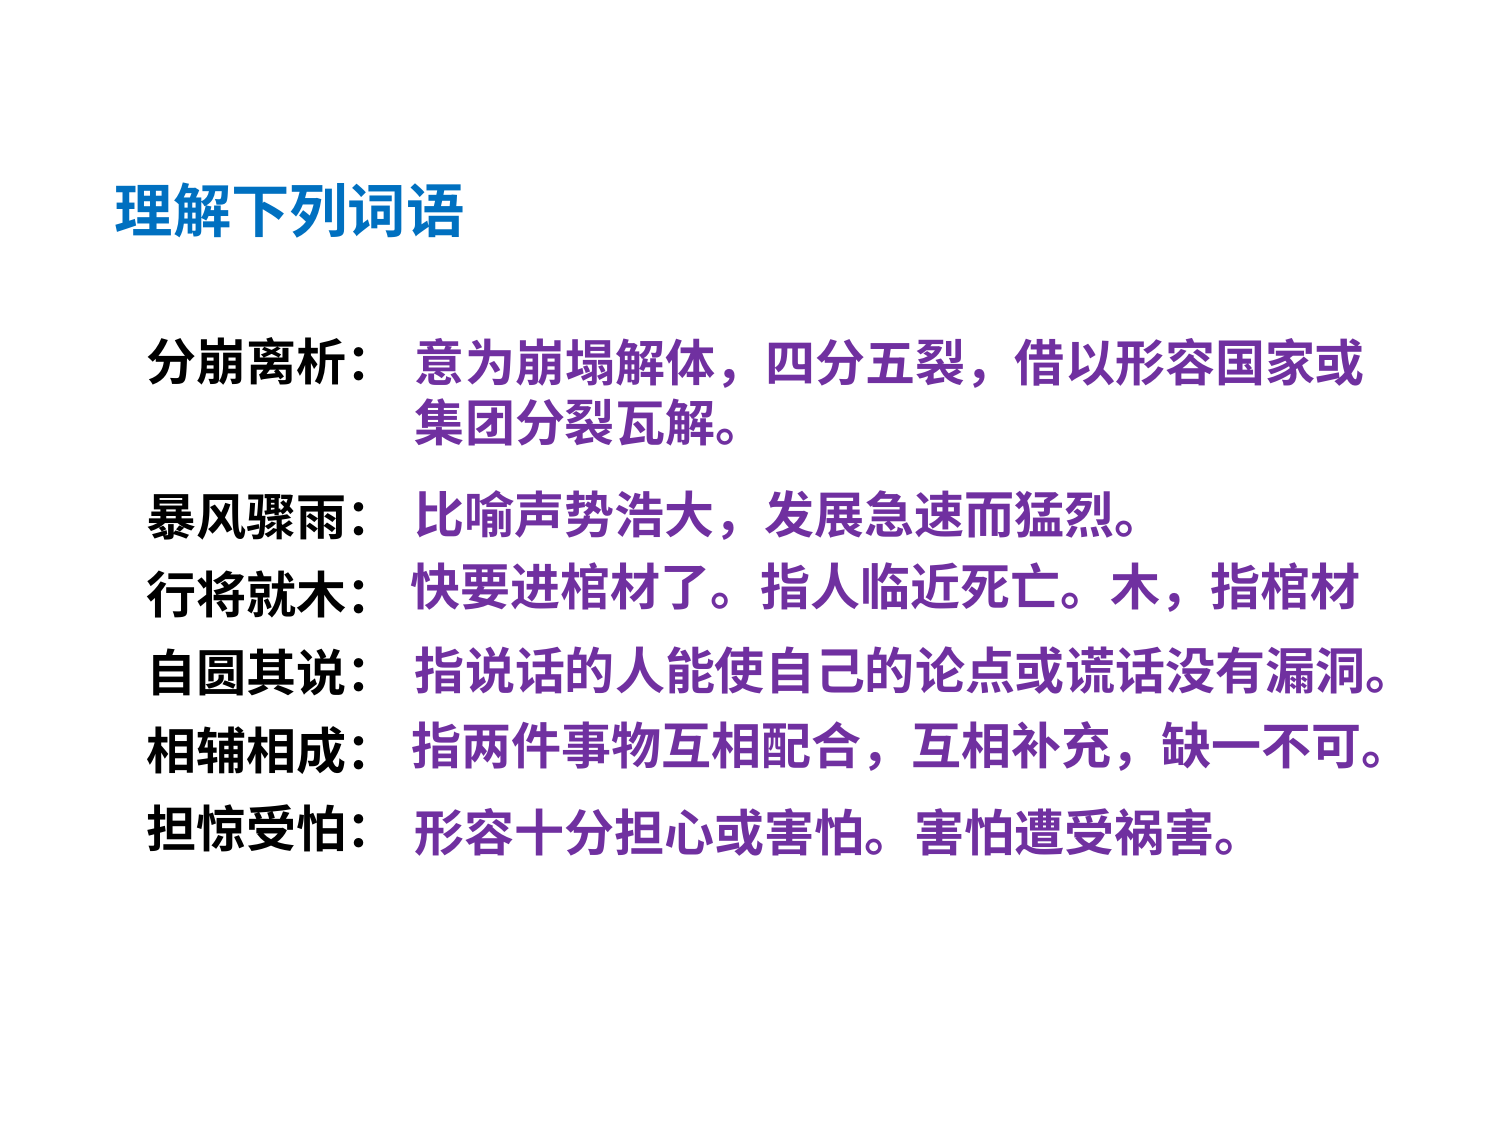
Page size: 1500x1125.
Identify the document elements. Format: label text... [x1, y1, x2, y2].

text_box 形容十分担心或害怕。害怕遭受祸害。 [400, 793, 1280, 869]
text_box 理解下列词语 [100, 167, 480, 252]
text_box 指两件事物互相配合，互相补充，缺一不可。 [396, 706, 1426, 782]
text_box 分崩离析： 暴风骤雨： 行将就木： 自圆其说： 相辅相成： 担惊受怕： [132, 304, 710, 925]
text_box 意为崩塌解体，四分五裂，借以形容国家或 集团分裂瓦解。 [400, 323, 1381, 459]
text_box 指说话的人能使自己的论点或谎话没有漏洞。 [400, 631, 1431, 707]
text_box 比喻声势浩大，发展急速而猛烈。 [399, 475, 1180, 548]
text_box 快要进棺材了。指人临近死亡。木，指棺材 [396, 548, 1376, 624]
